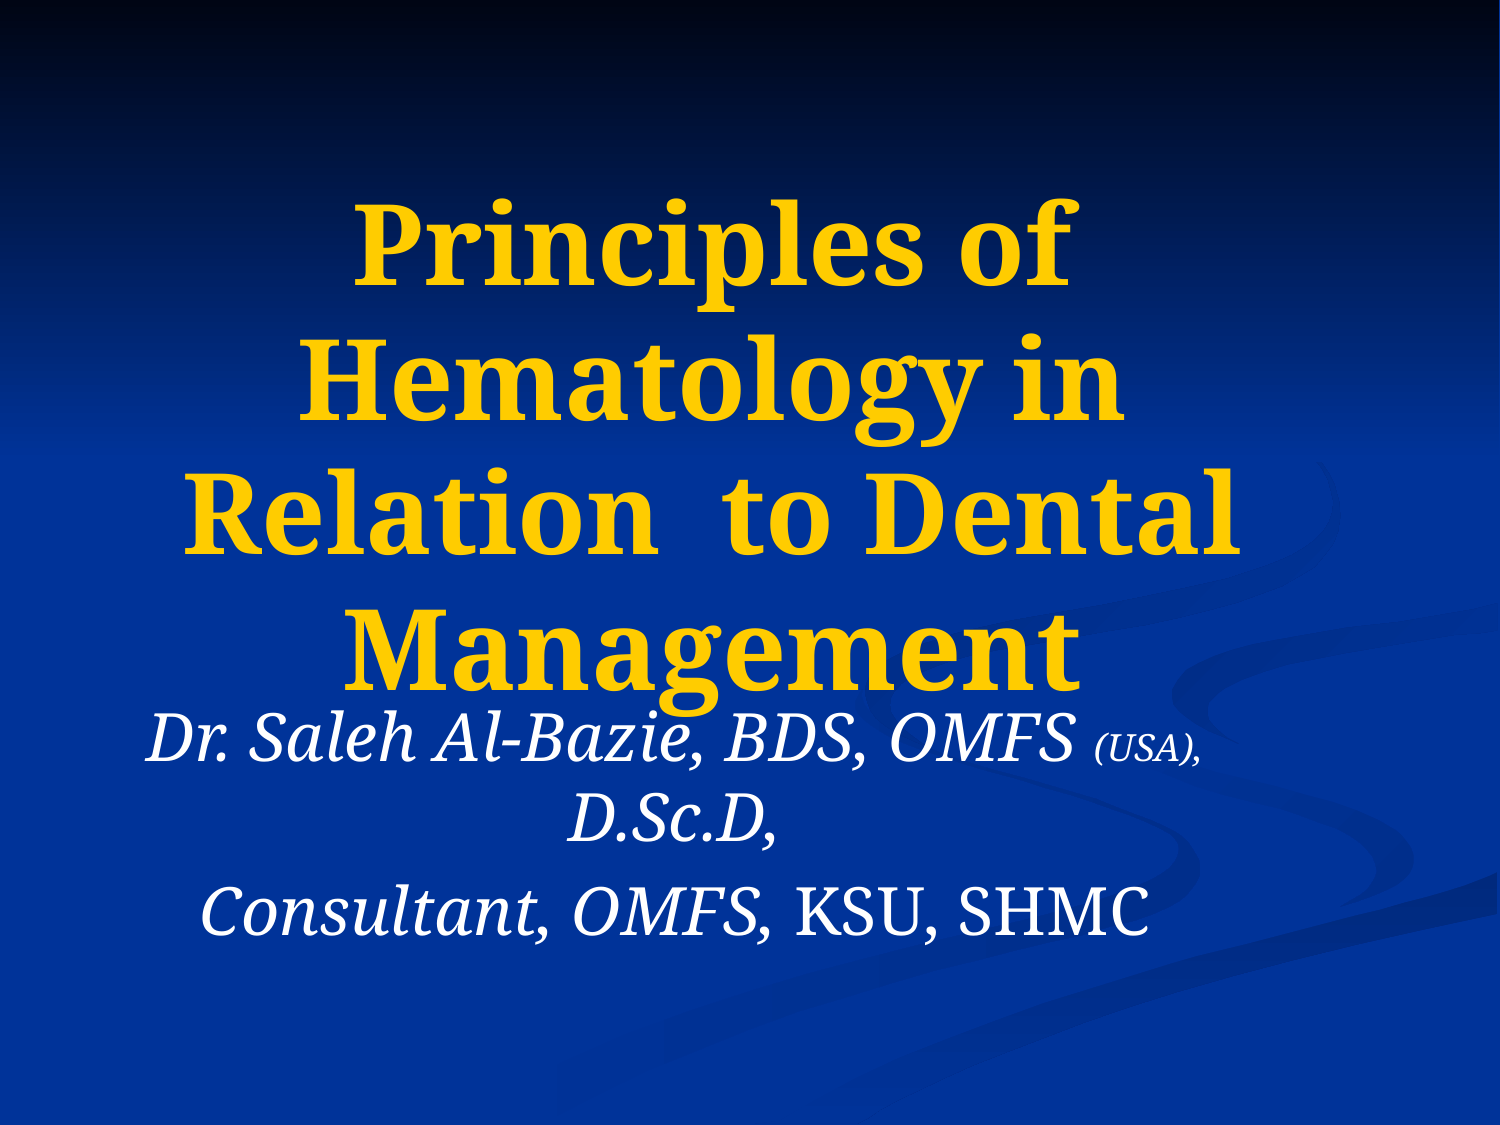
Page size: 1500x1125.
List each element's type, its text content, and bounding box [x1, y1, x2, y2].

subtitle Dr. Saleh Al-Bazie, BDS, OMFS (USA), D.Sc.D, Consultant, OMFS, KSU, SHMC [62, 687, 1288, 976]
title Principles of Hematology in Relation to Dental Management [37, 284, 1388, 601]
